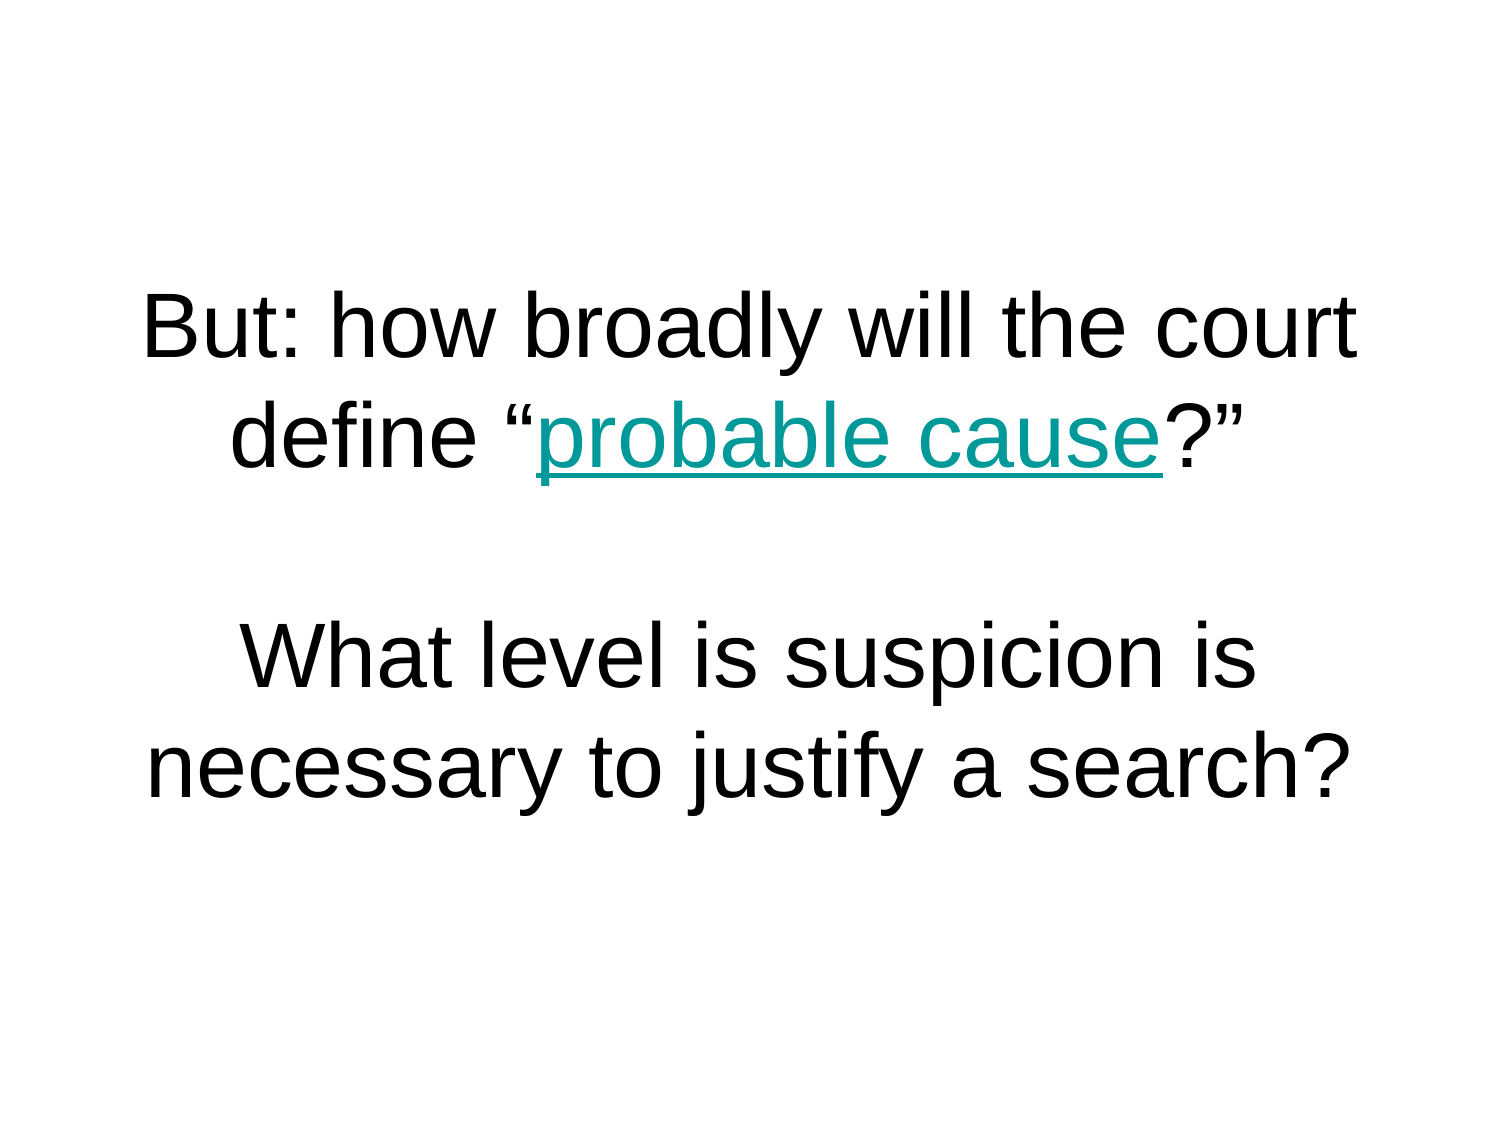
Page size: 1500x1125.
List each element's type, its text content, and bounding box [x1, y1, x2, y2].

title But: how broadly will the court define “probable cause?” What level is suspicion is necessary to justify a search? [74, 44, 1426, 1038]
